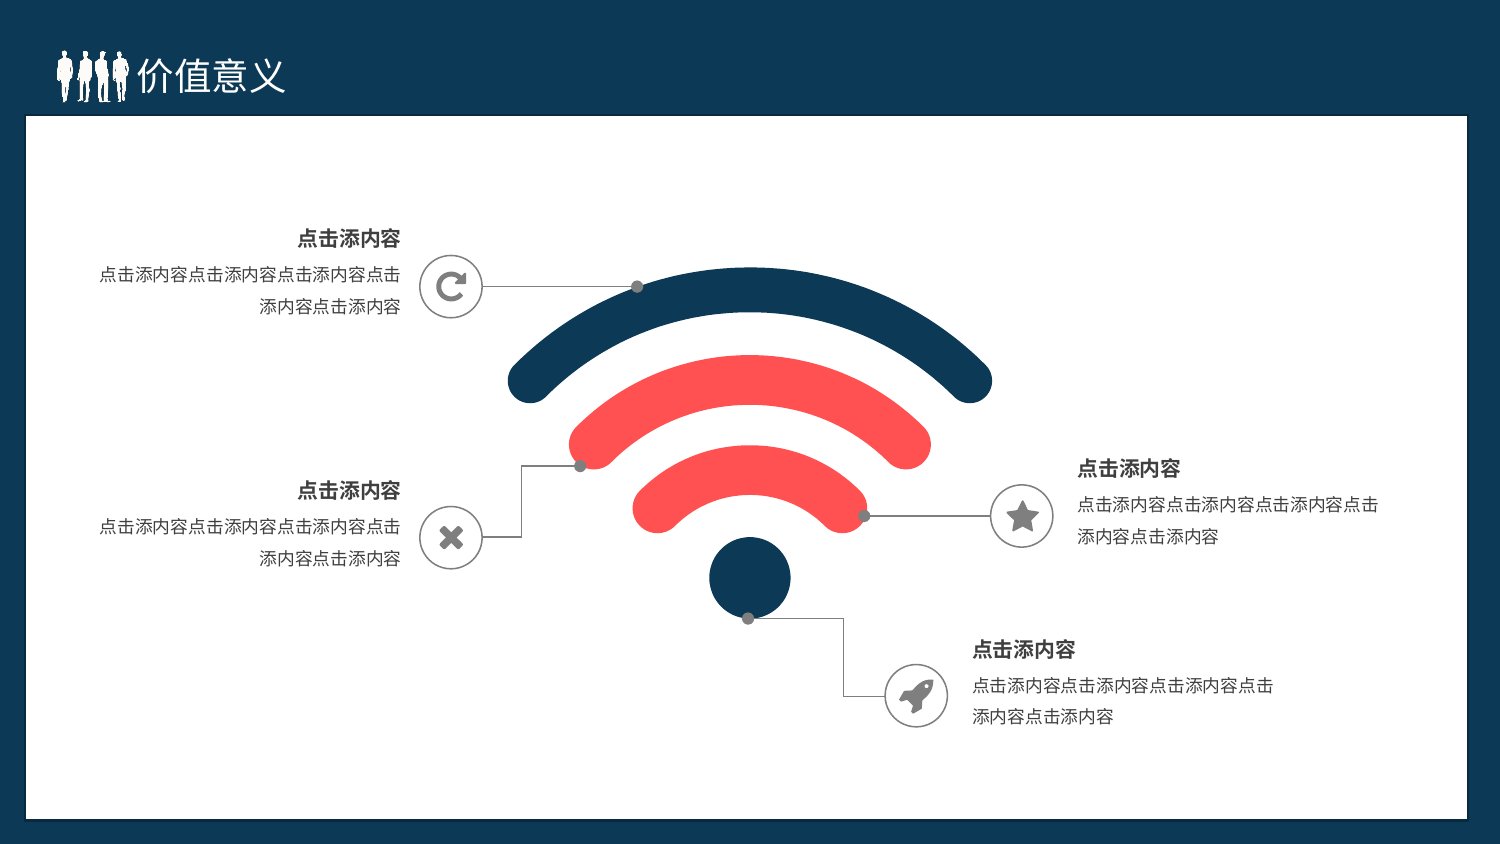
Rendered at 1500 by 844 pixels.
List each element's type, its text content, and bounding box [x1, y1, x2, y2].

text_box 点击添内容点击添内容点击添内容点击添内容点击添内容 [81, 501, 410, 606]
text_box 点击添内容 [269, 221, 410, 249]
text_box 点击添内容点击添内容点击添内容点击添内容点击添内容 [1070, 479, 1398, 584]
text_box 点击添内容点击添内容点击添内容点击添内容点击添内容 [964, 660, 1293, 765]
text_box 点击添内容点击添内容点击添内容点击添内容点击添内容 [81, 249, 410, 354]
picture [50, 42, 131, 103]
text_box 点击添内容 [1053, 632, 1105, 660]
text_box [419, 255, 1053, 727]
text_box 点击添内容 [1070, 452, 1210, 479]
text_box 点击添内容 [269, 473, 410, 501]
